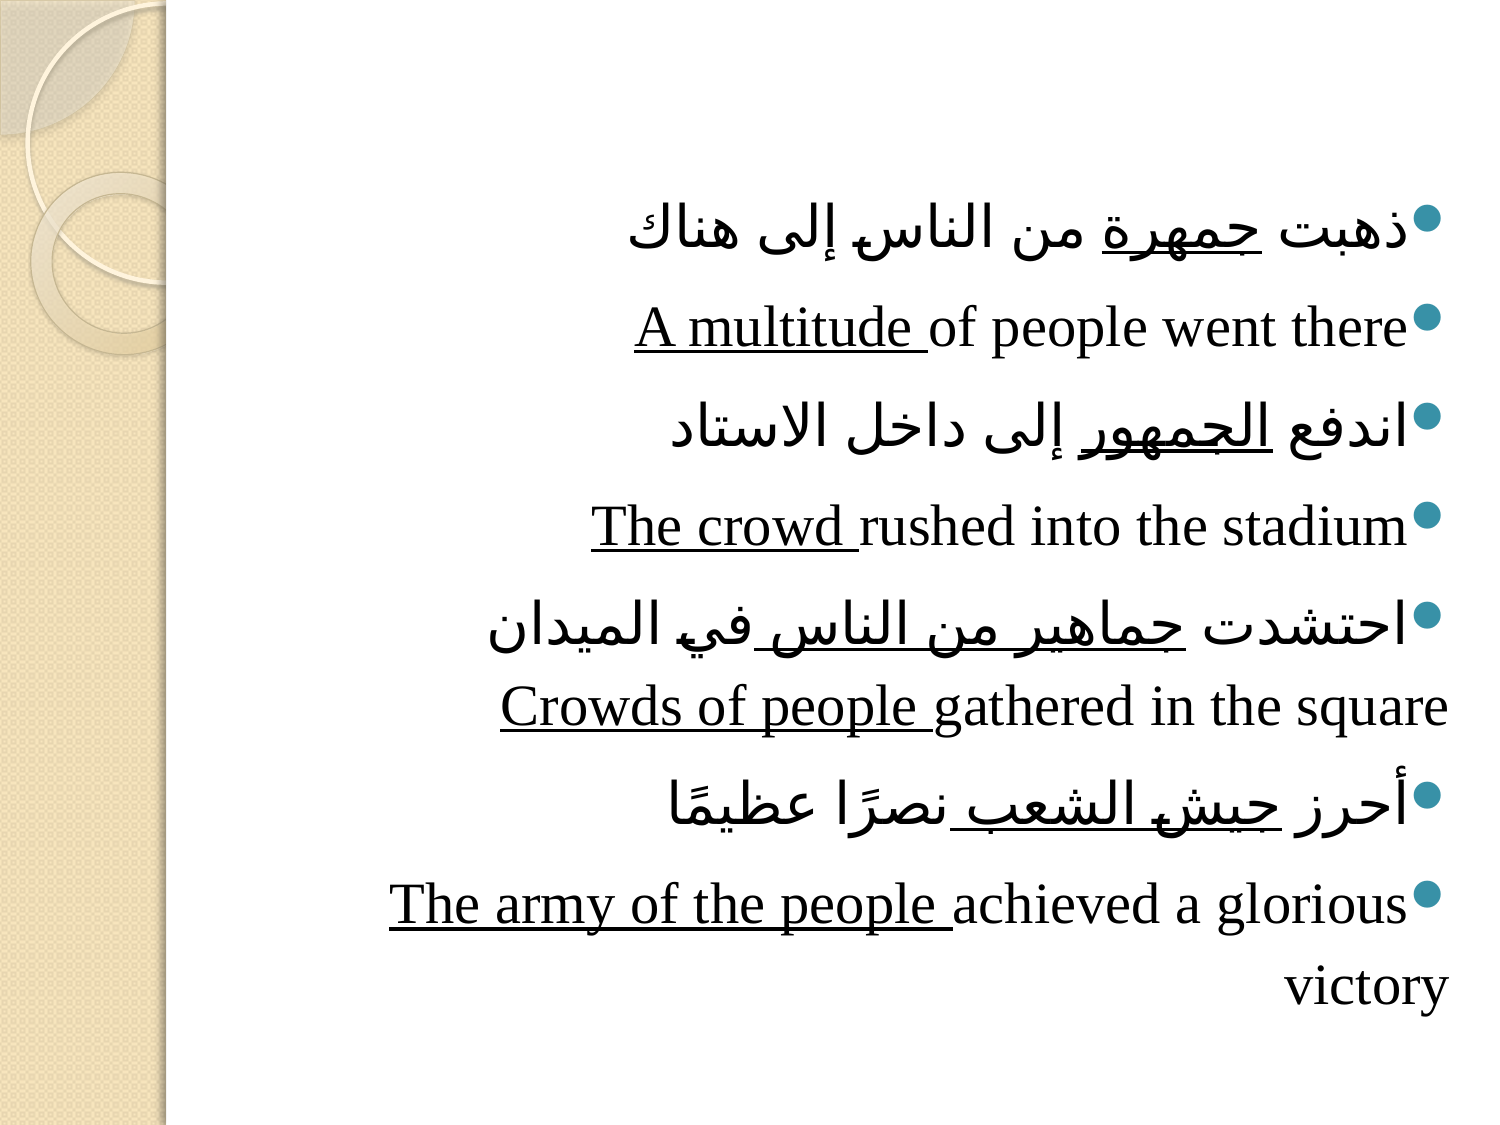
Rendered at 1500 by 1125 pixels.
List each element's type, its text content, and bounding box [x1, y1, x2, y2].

list ذهبت جمهرة من الناس إلى هناك A multitude of people went there اندفع الجمهور إلى داخل الاستاد The crowd rushed into the stadium احتشدت جماهير من الناس في الميدان Crowds of people gathered in the square أحرز جيش الشعب نصرًا عظيمًا The army of the people achieved a glorious victory [235, 99, 1466, 1025]
